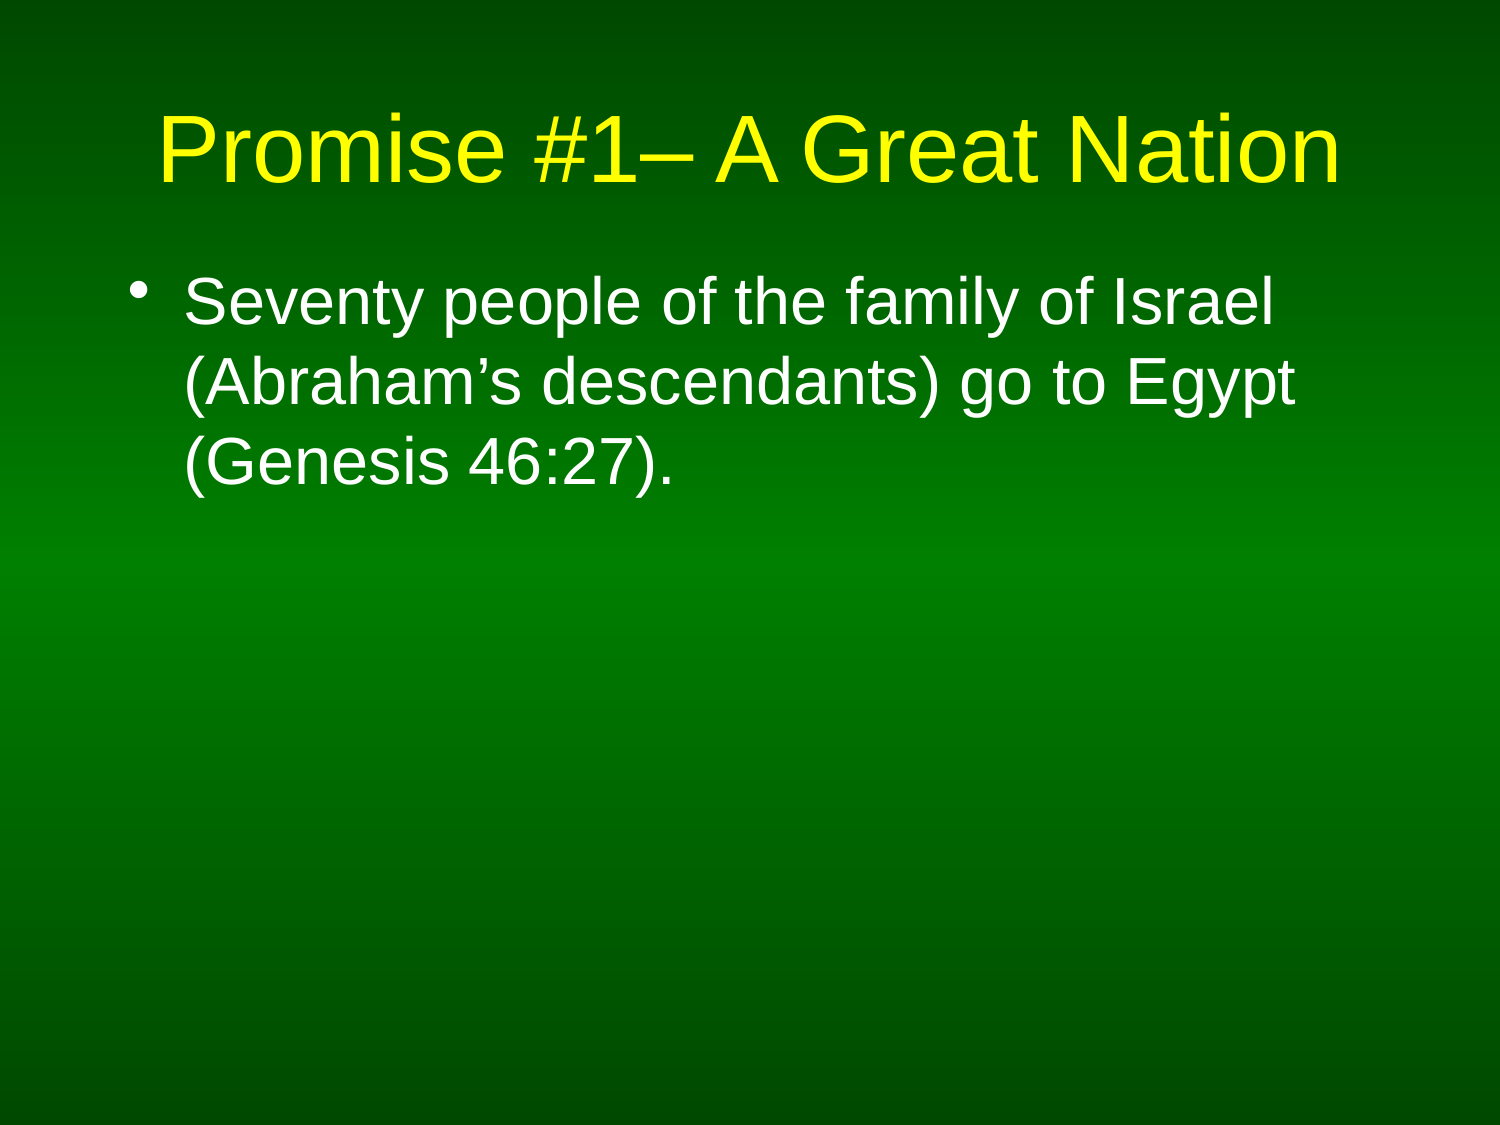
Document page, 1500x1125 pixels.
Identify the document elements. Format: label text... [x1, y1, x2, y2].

list Seventy people of the family of Israel (Abraham’s descendants) go to Egypt (Genesis 46:27). [112, 249, 1438, 713]
title Promise #1– A Great Nation [37, 50, 1463, 238]
